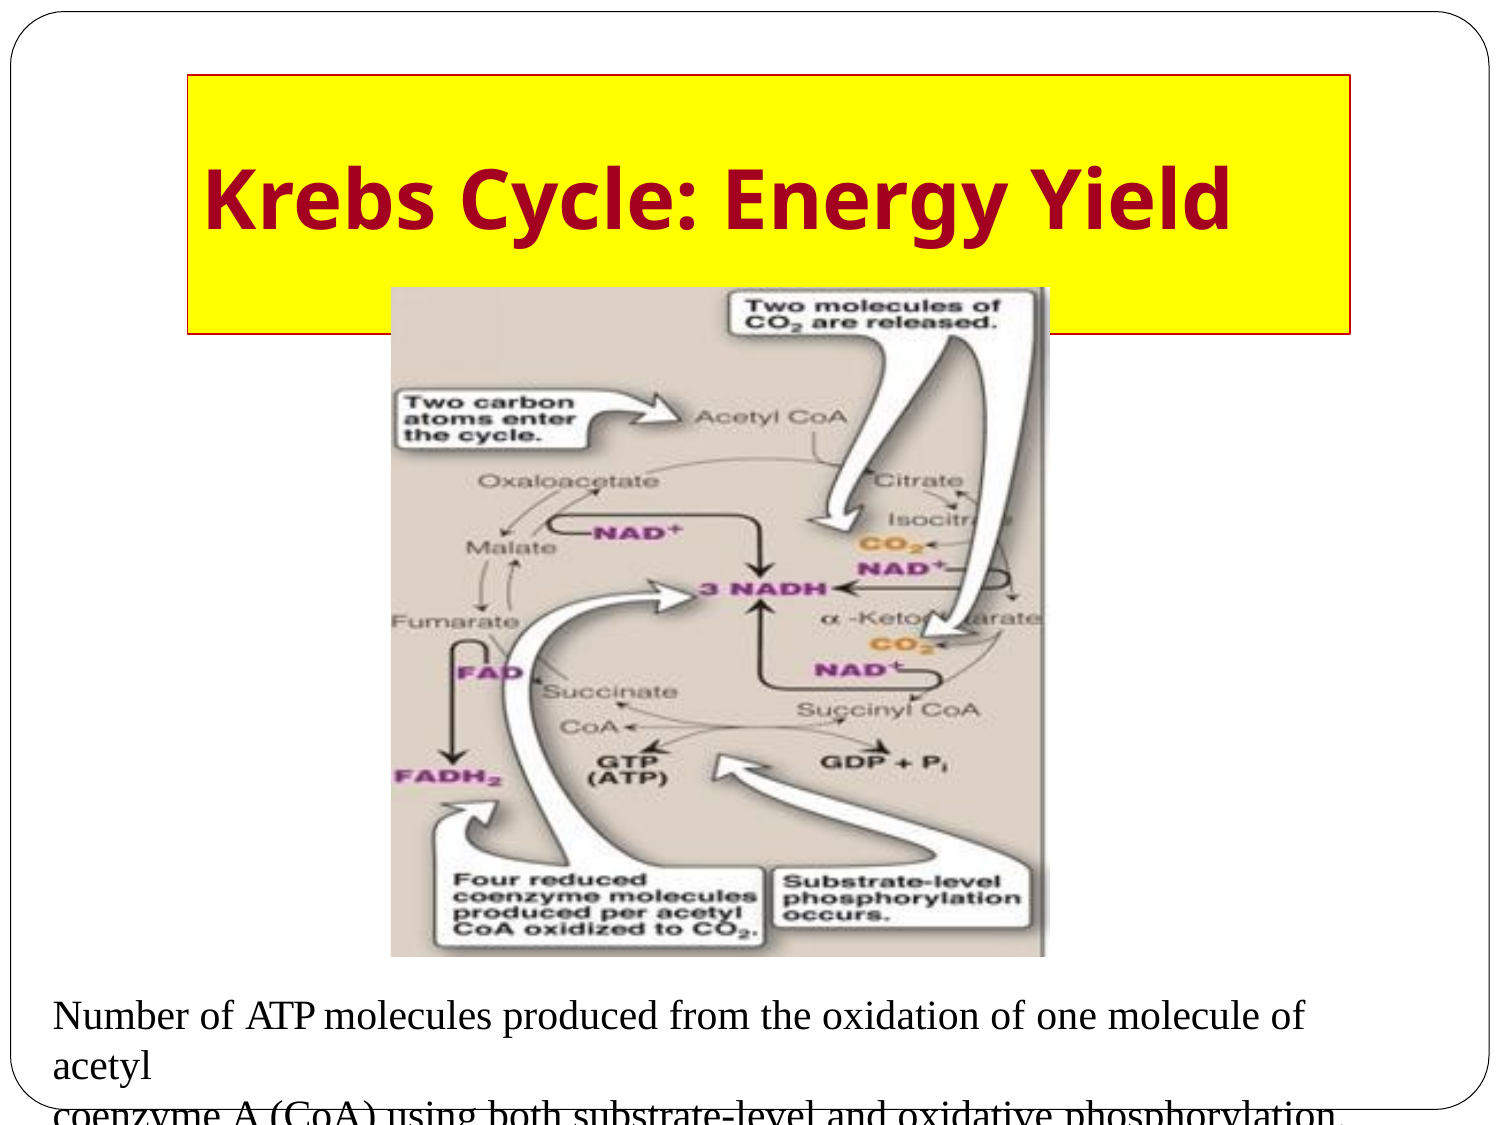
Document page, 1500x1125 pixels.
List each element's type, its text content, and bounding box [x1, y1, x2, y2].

text_box [390, 287, 1050, 957]
title Krebs Cycle: Energy Yield [187, 75, 1350, 335]
text_box Number of ATP molecules produced from the oxidation of one molecule of acetyl coenzyme A (CoA) using both substrate-level and oxidative phosphorylation. [50, 987, 1414, 1125]
